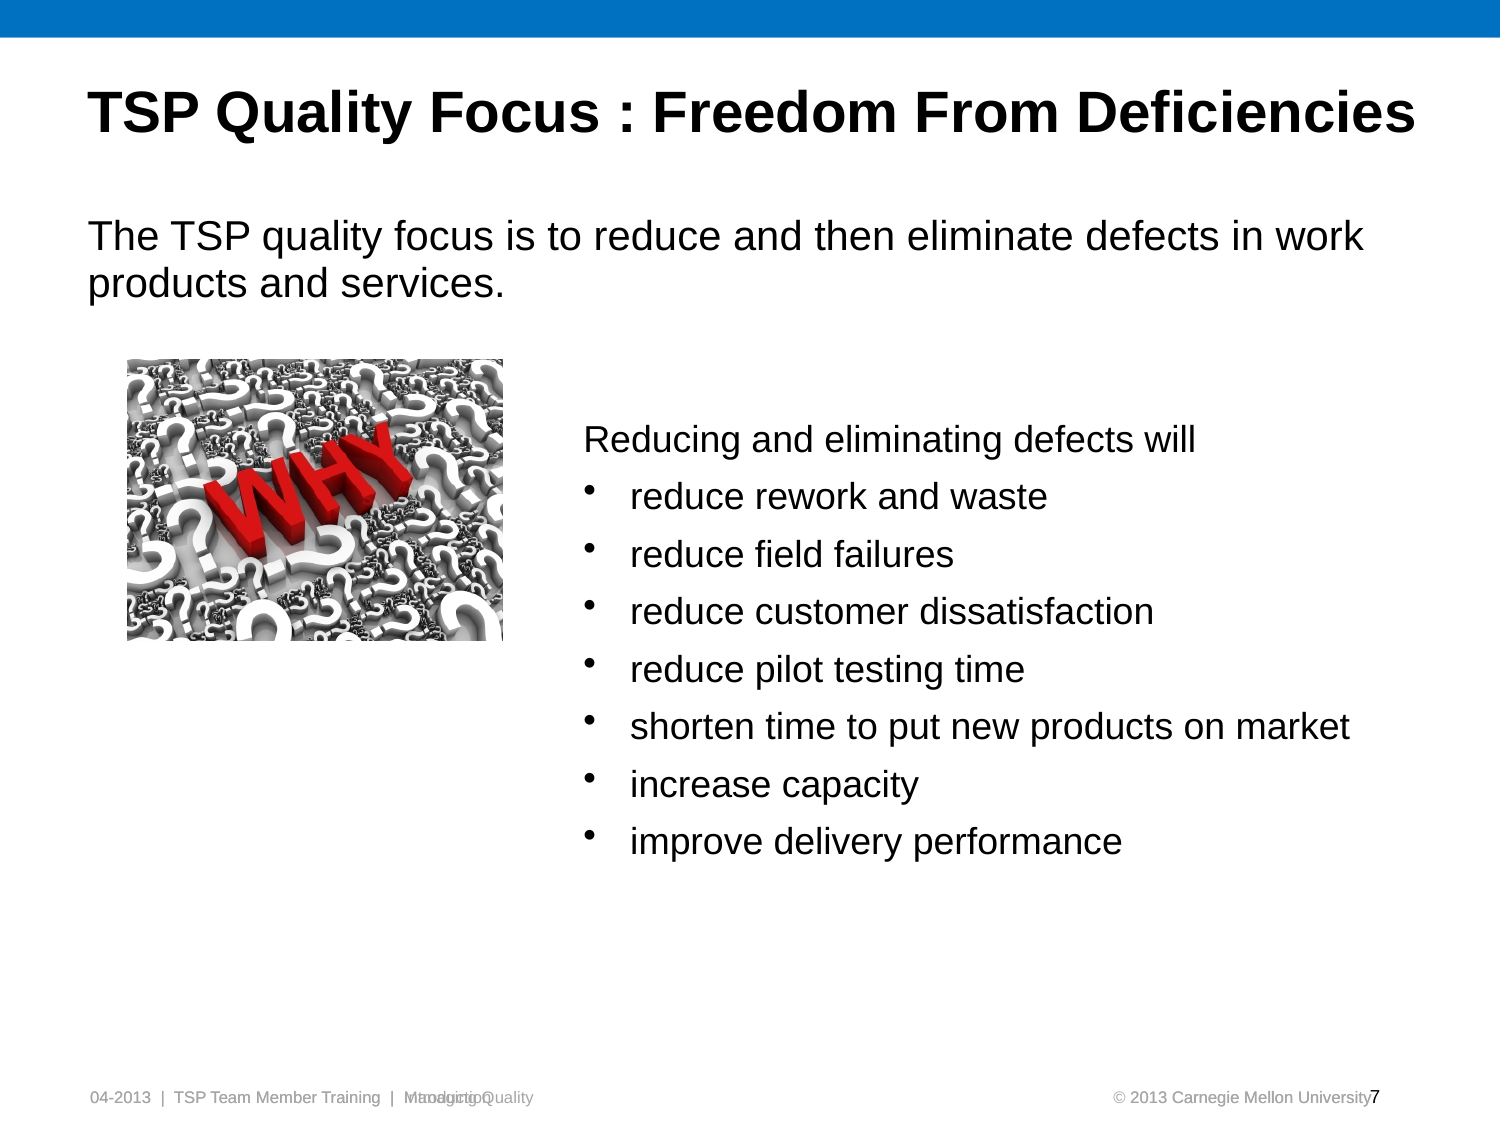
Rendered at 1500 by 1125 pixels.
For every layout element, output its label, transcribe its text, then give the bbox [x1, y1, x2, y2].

text_box Reducing and eliminating defects will reduce rework and waste reduce field failures reduce customer dissatisfaction reduce pilot testing time shorten time to put new products on market increase capacity improve delivery performance [568, 407, 1366, 870]
picture [126, 359, 503, 642]
list The TSP quality focus is to reduce and then eliminate defects in work products and services. [87, 212, 1440, 424]
title TSP Quality Focus : Freedom From Deficiencies [87, 87, 1439, 212]
